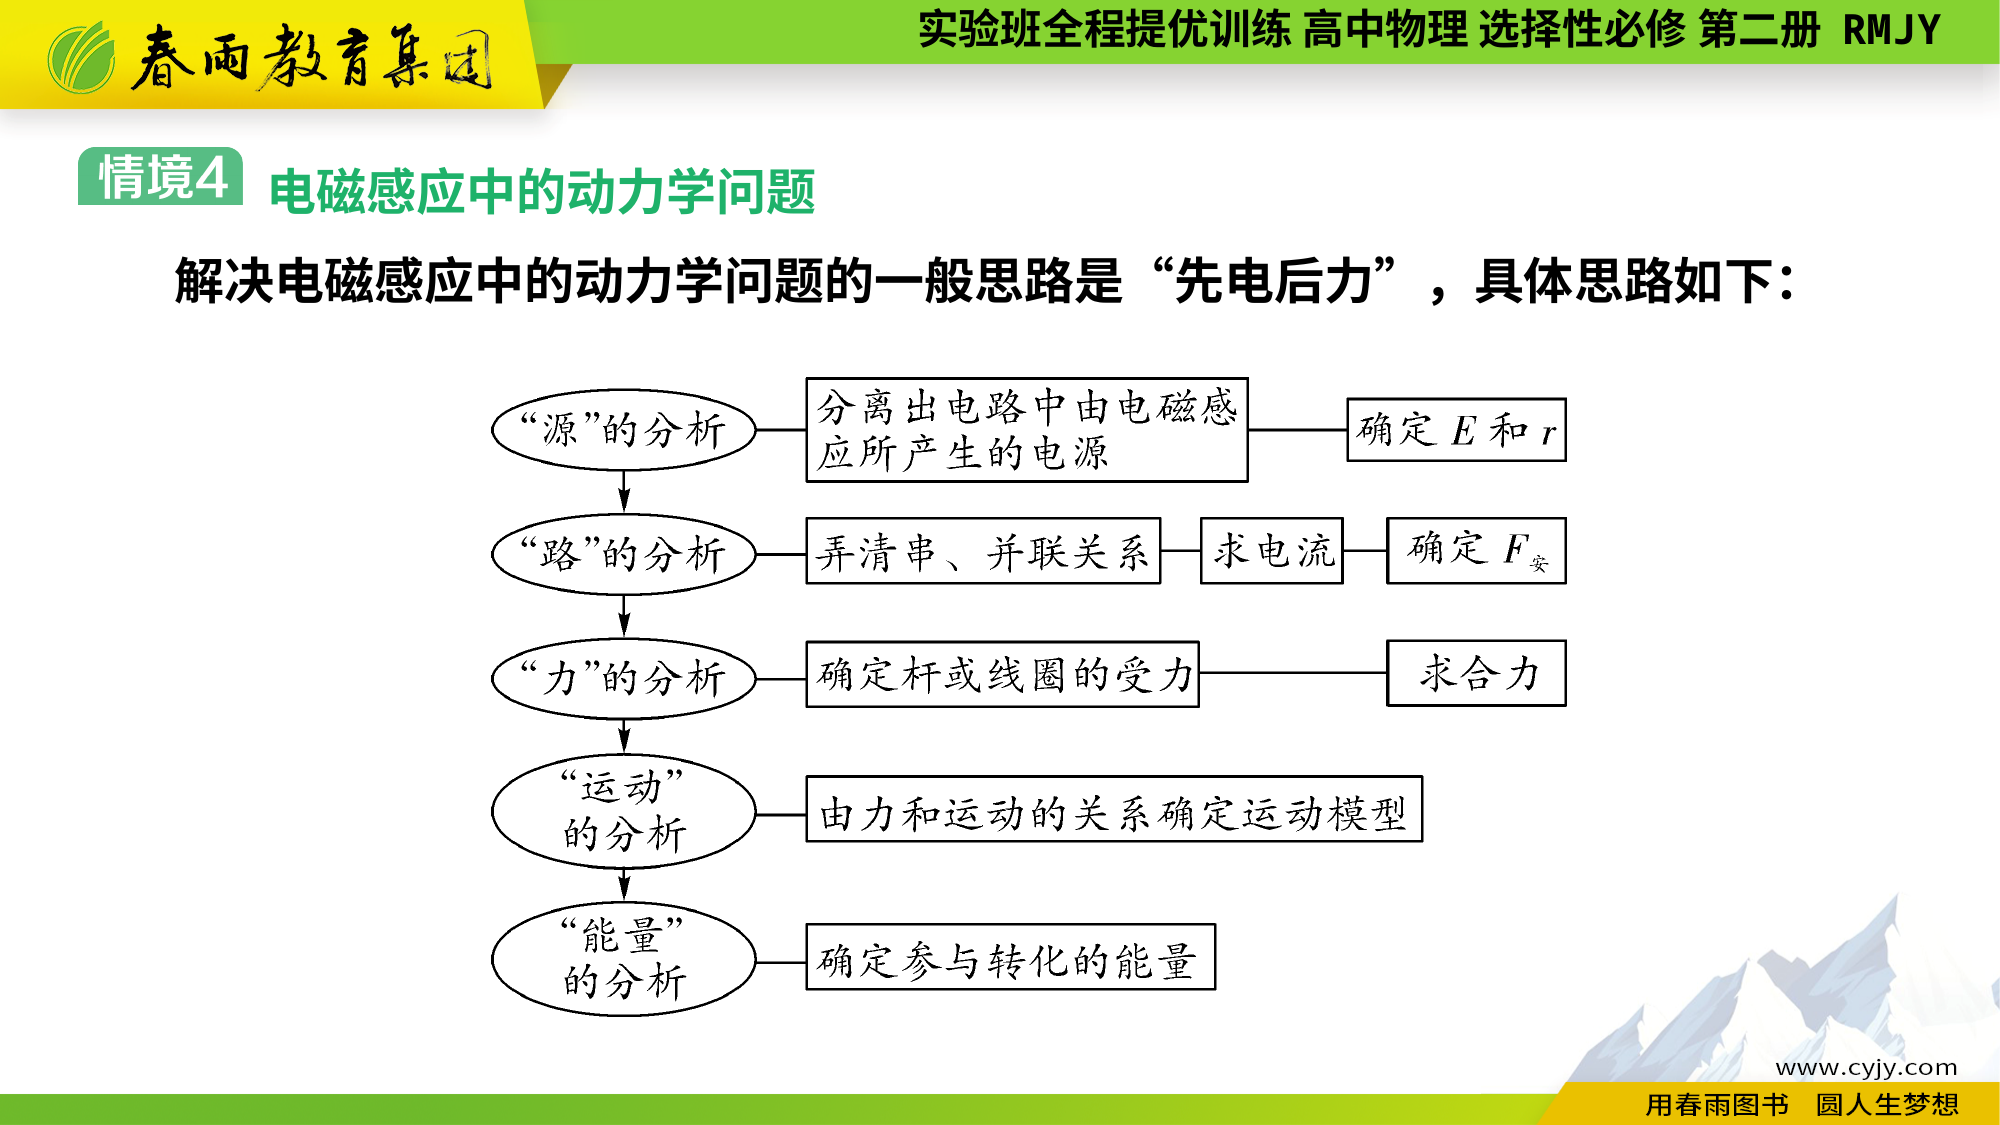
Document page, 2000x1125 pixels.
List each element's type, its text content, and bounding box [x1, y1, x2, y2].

picture [0, 0, 2000, 1125]
list 电磁感应中的动力学问题 解决电磁感应中的动力学问题的一般思路是“先电后力”，具体思路如下： [59, 122, 1944, 320]
